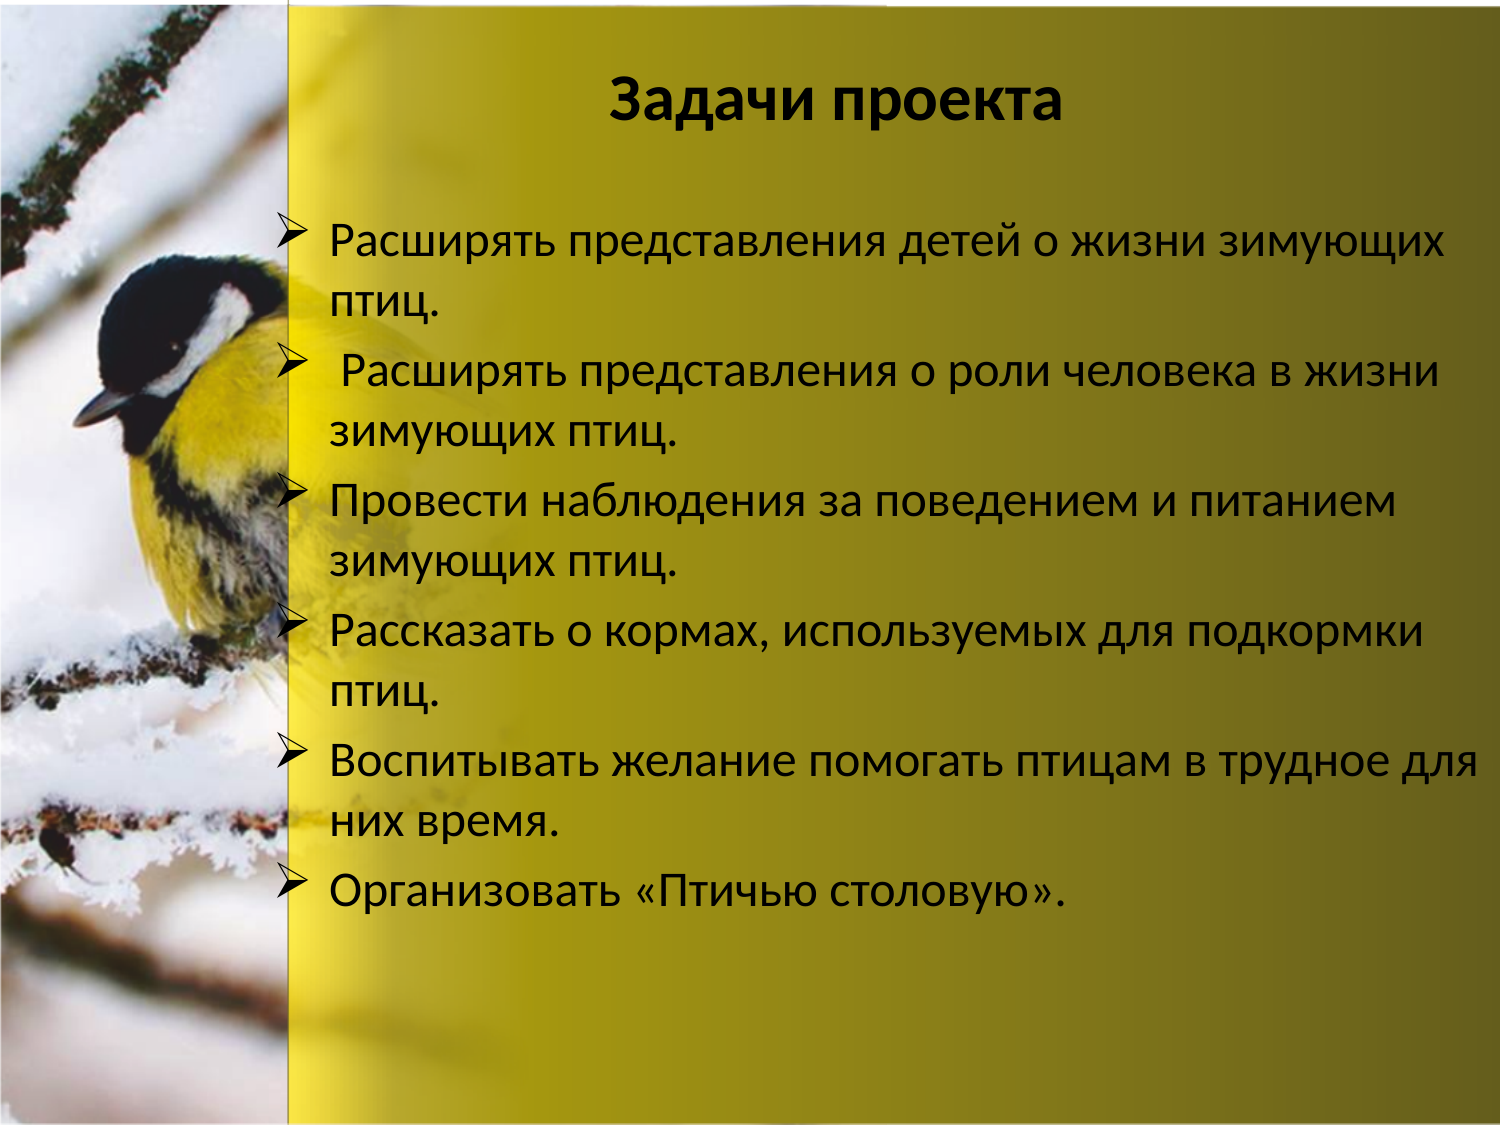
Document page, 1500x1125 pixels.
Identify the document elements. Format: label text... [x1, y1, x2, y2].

picture [0, 0, 1500, 1125]
list Расширять представления детей о жизни зимующих птиц. Расширять представления о роли человека в жизни зимующих птиц. Провести наблюдения за поведением и питанием зимующих птиц. Рассказать о кормах, используемых для подкормки птиц. Воспитывать желание помогать птицам в трудное для них время. Организовать «Птичью столовую». [257, 199, 1500, 989]
title Задачи проекта [257, 0, 1418, 188]
